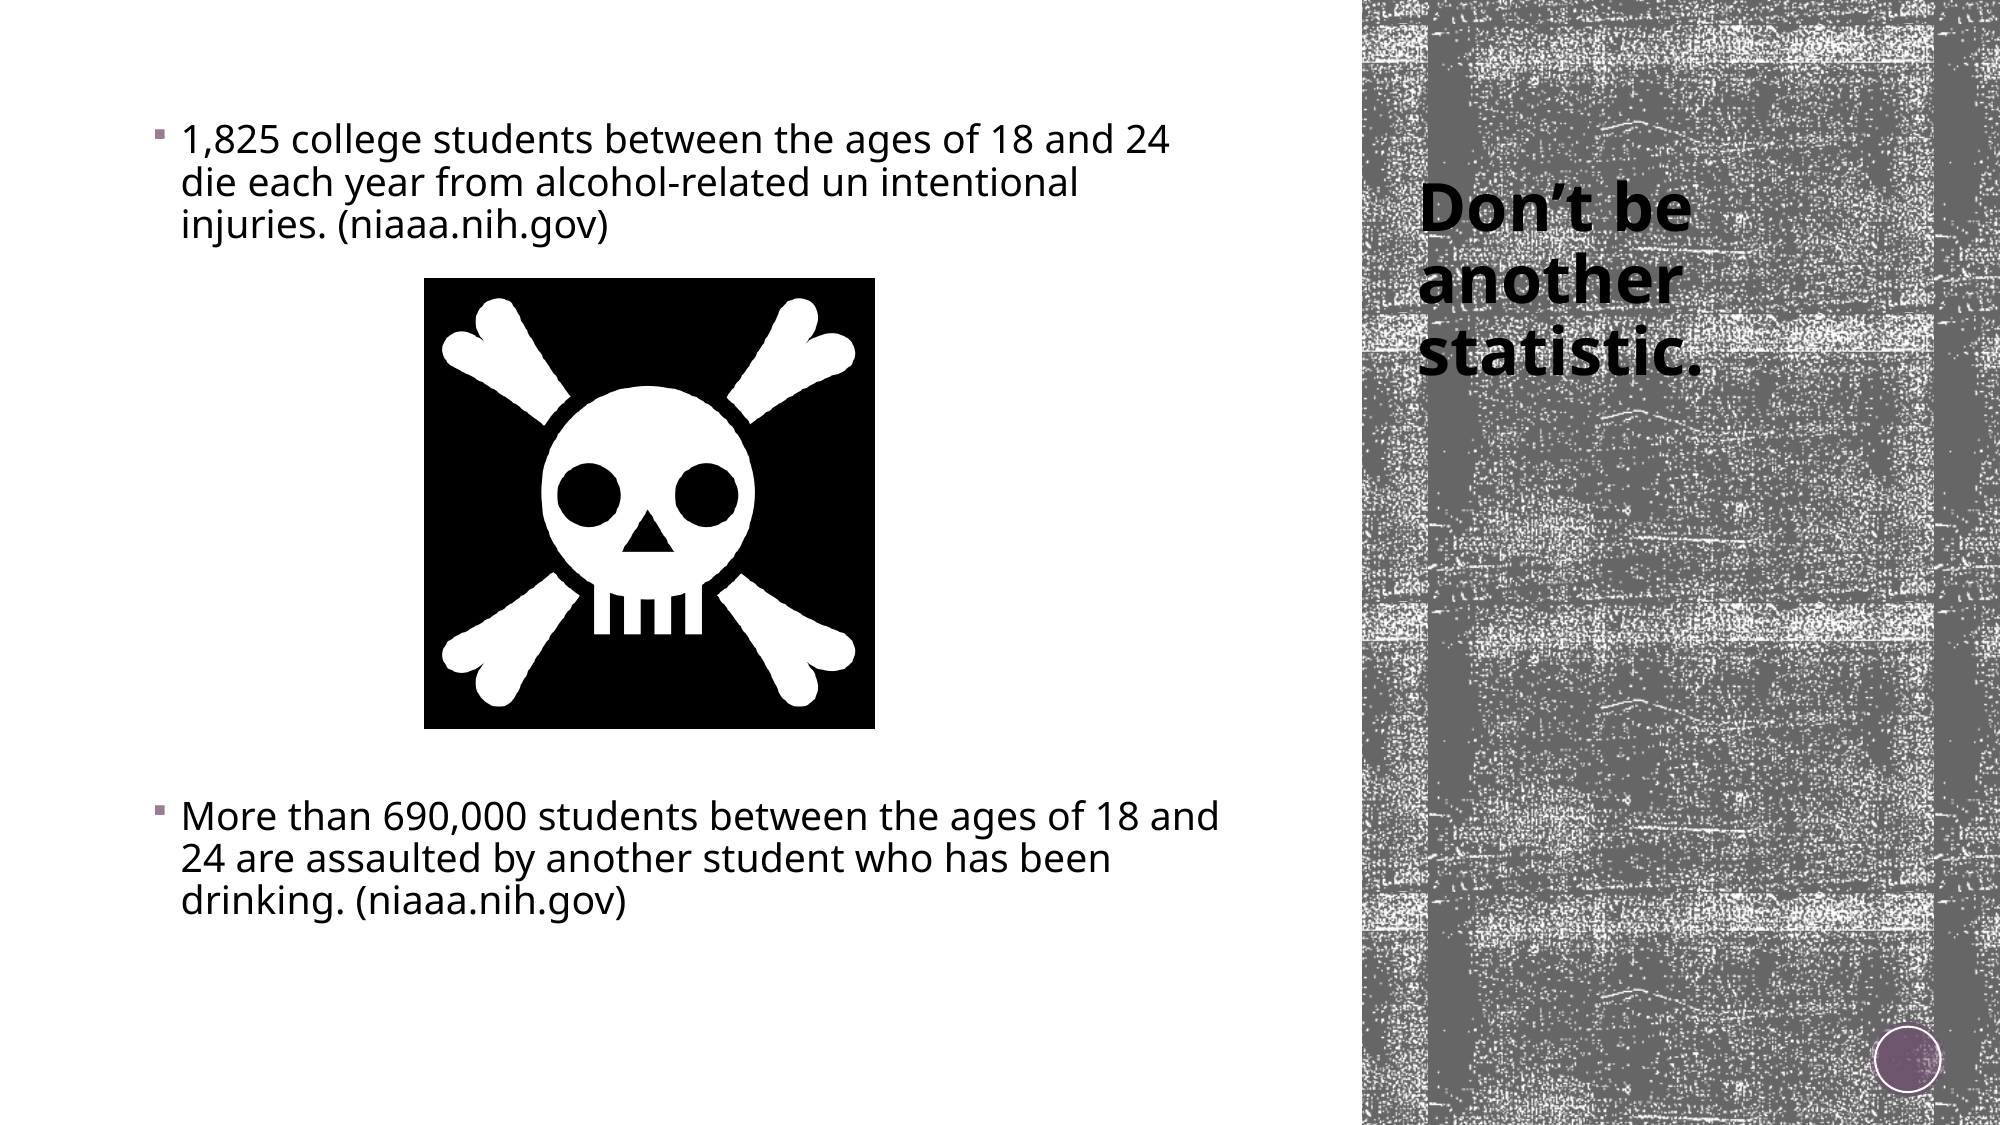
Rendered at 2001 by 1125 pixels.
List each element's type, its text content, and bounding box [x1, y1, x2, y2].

list 1,825 college students between the ages of 18 and 24 die each year from alcohol-related un intentional injuries. (niaaa.nih.gov) More than 690,000 students between the ages of 18 and 24 are assaulted by another student who has been drinking. (niaaa.nih.gov) [137, 112, 1239, 936]
title Don’t be another statistic. [1402, 112, 1928, 398]
picture [424, 278, 875, 729]
